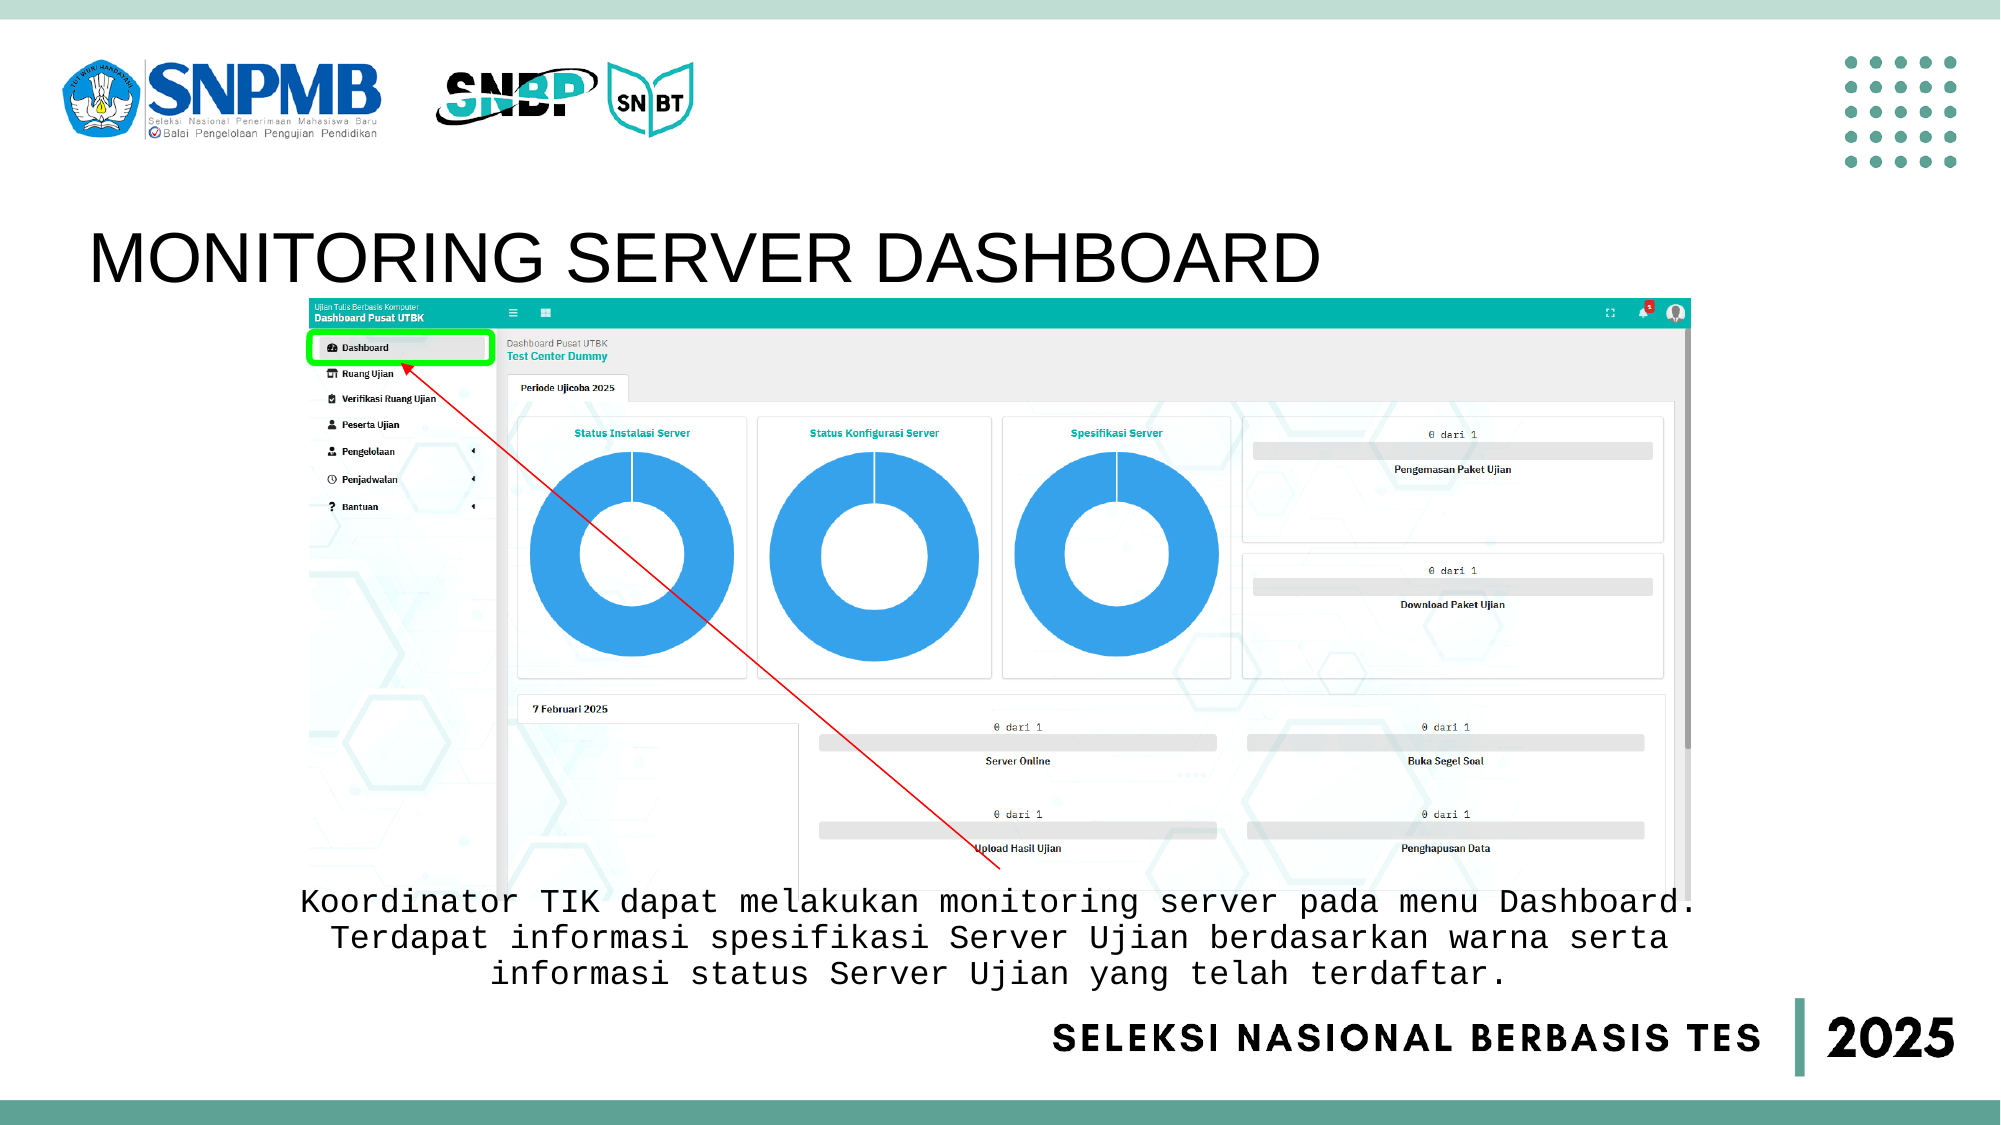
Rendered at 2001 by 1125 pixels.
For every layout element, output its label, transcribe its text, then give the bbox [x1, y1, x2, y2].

picture [0, 0, 2001, 1125]
text_box Koordinator TIK dapat melakukan monitoring server pada menu Dashboard. Terdapat informasi spesifikasi Server Ujian berdasarkan warna serta informasi status Server Ujian yang telah terdaftar. [275, 868, 1725, 1007]
title MONITORING SERVER DASHBOARD [68, 192, 1932, 318]
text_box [400, 362, 1001, 870]
